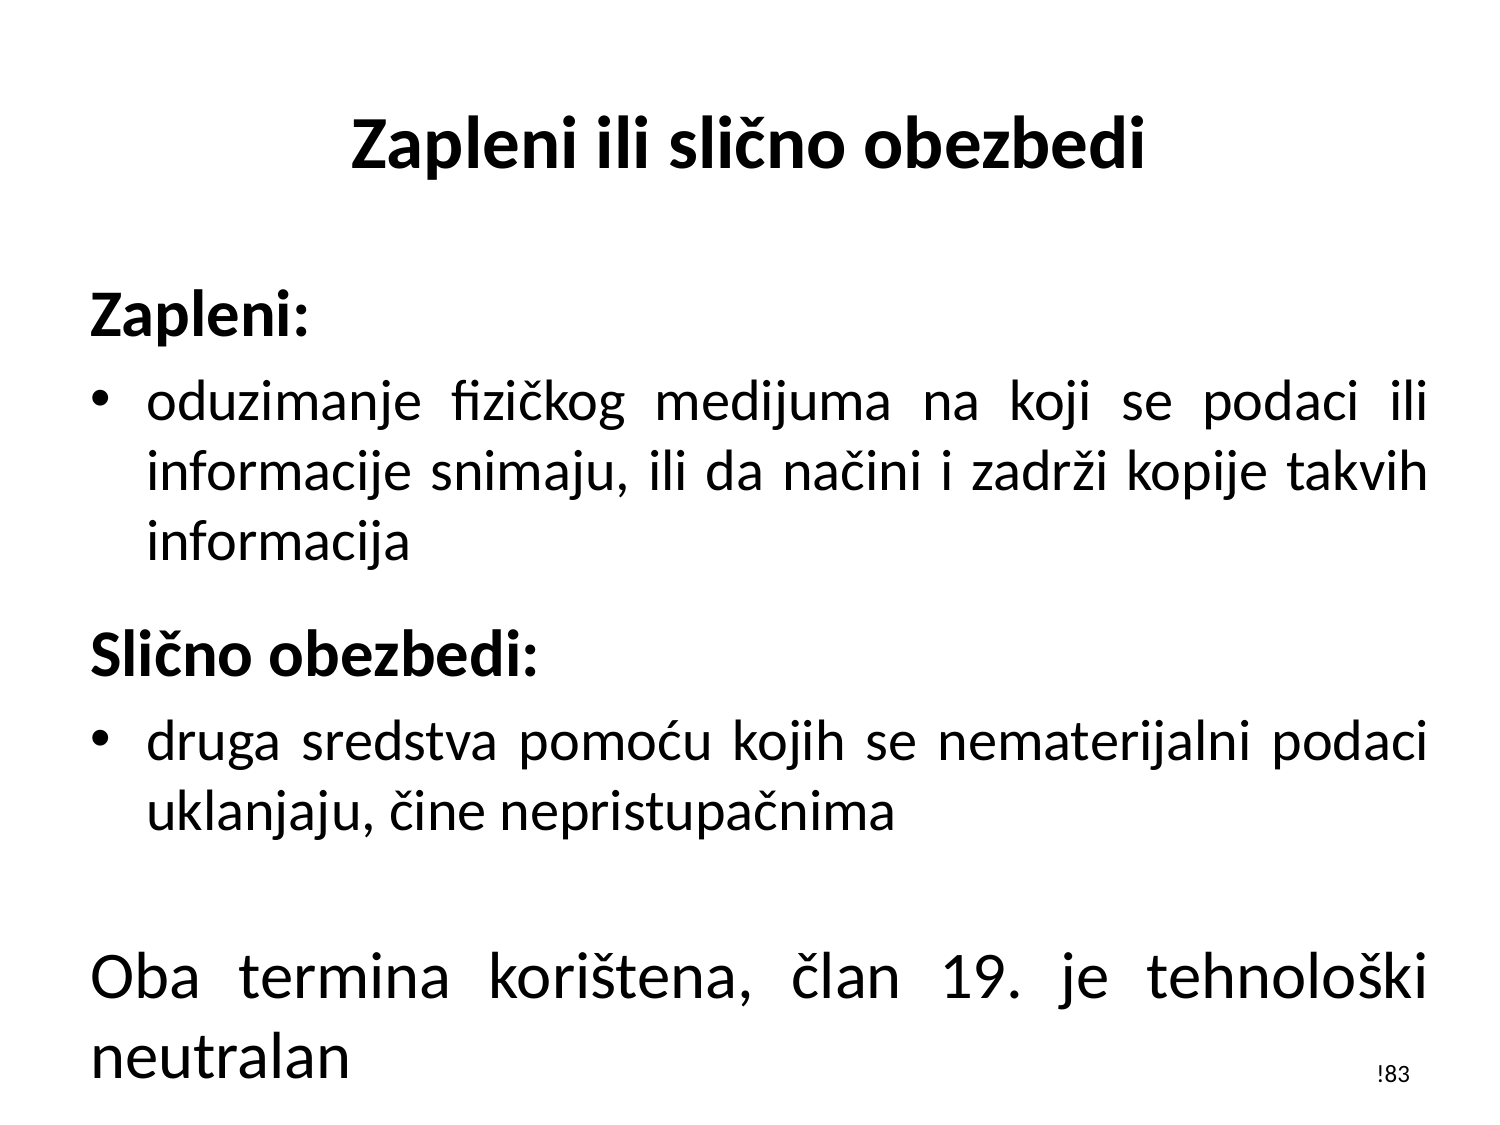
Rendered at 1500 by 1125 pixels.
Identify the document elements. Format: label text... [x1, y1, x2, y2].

slide_number !83 [1074, 1042, 1425, 1103]
title Zapleni ili slično obezbedi [74, 44, 1426, 233]
list Zapleni: oduzimanje fizičkog medijuma na koji se podaci ili informacije snimaju, ili da načini i zadrži kopije takvih informacija Slično obezbedi: druga sredstva pomoću kojih se nematerijalni podaci uklanjaju, čine nepristupačnima Oba termina korištena, član 19. je tehnološki neutralan [74, 262, 1446, 1006]
